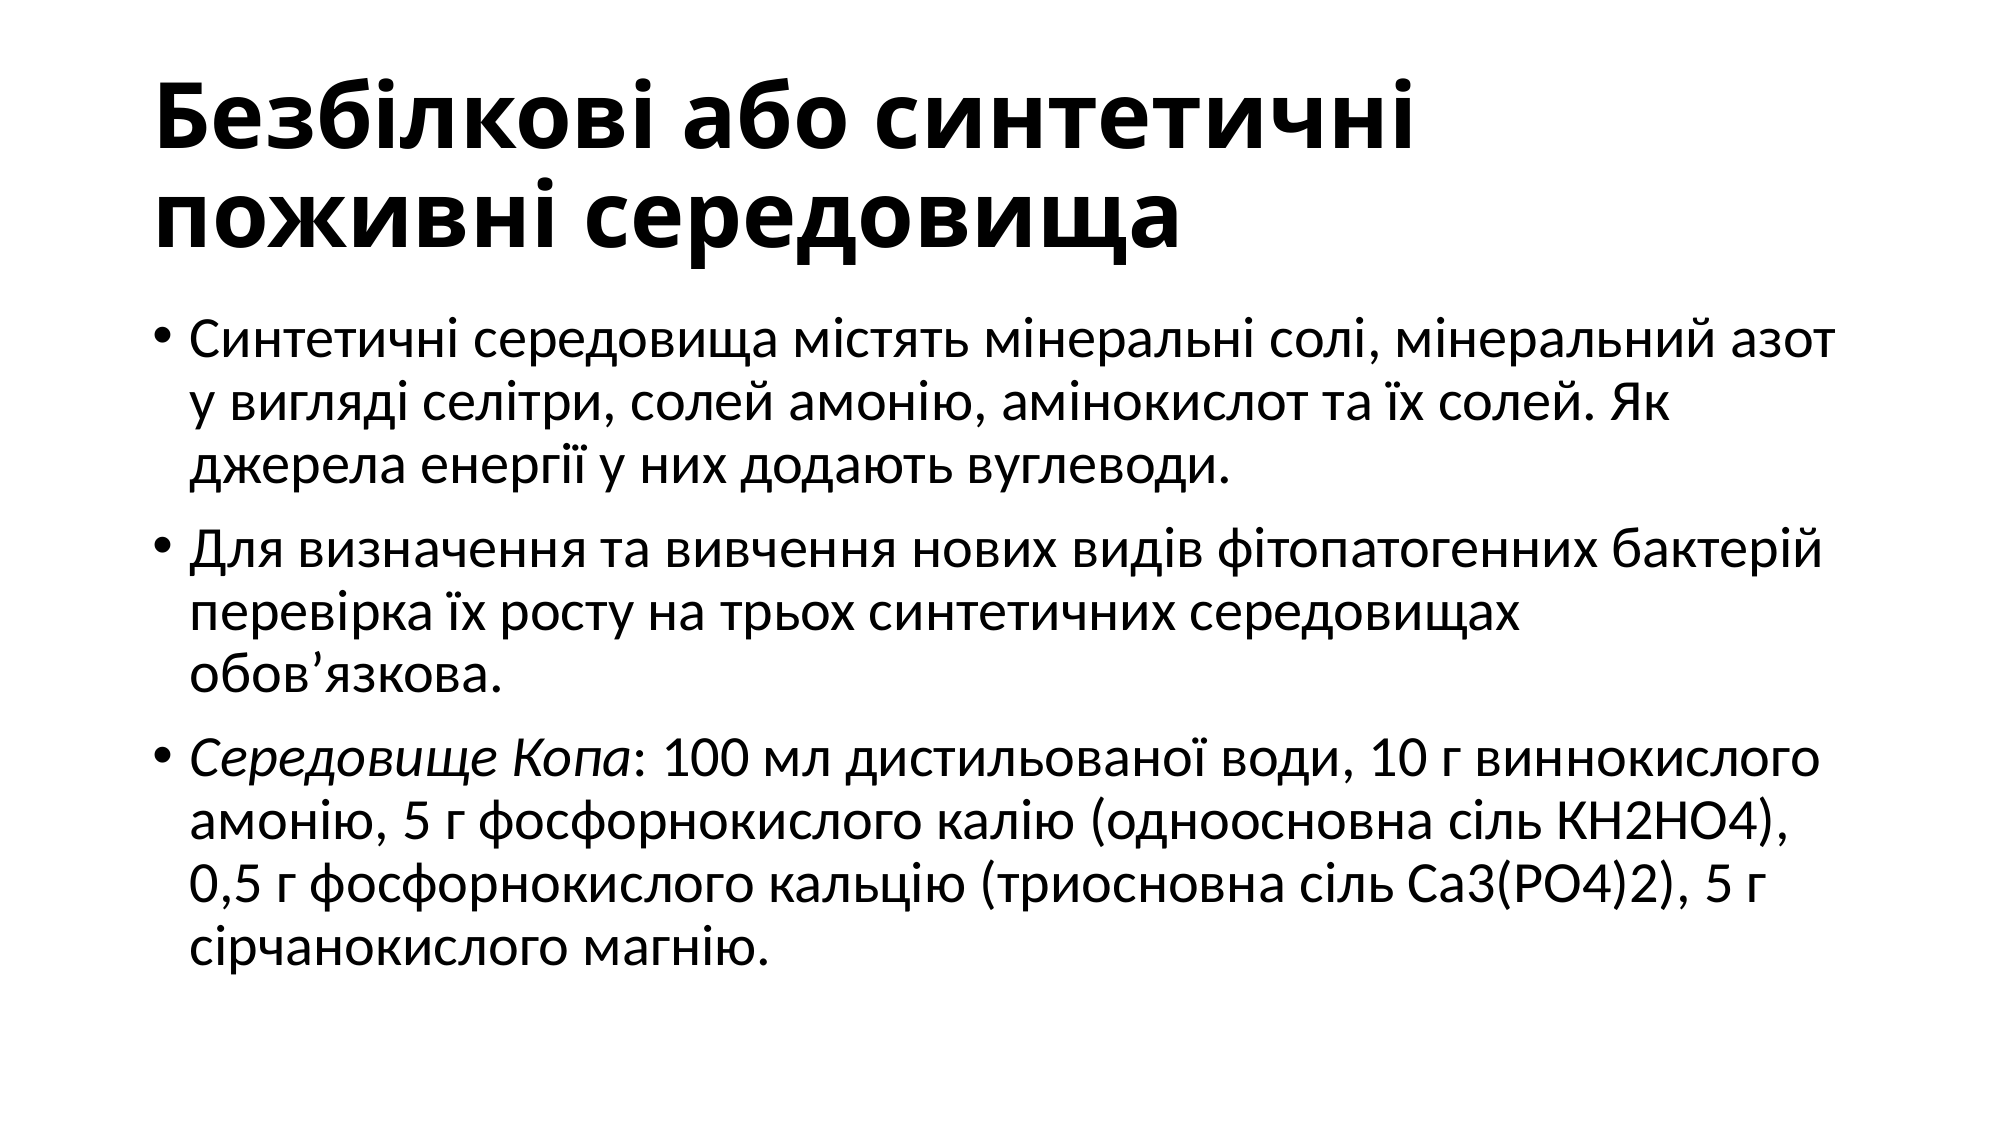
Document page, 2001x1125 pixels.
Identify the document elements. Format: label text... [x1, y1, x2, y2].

list Синтетичні середовища містять мінеральні солі, мінеральний азот у вигляді селітри, солей амонію, амінокислот та їх солей. Як джерела енергії у них додають вуглеводи. Для визначення та вивчення нових видів фітопатогенних бактерій перевірка їх росту на трьох синтетичних середовищах обов’язкова. Середовище Копа: 100 мл дистильованої води, 10 г виннокислого амонію, 5 г фосфорнокислого калію (одноосновна сіль КН2НО4), 0,5 г фосфорнокислого кальцію (триосновна сіль Са3(РО4)2), 5 г сірчанокислого магнію. [137, 299, 1863, 1014]
title Безбілкові або синтетичні поживні середовища [137, 59, 1863, 278]
